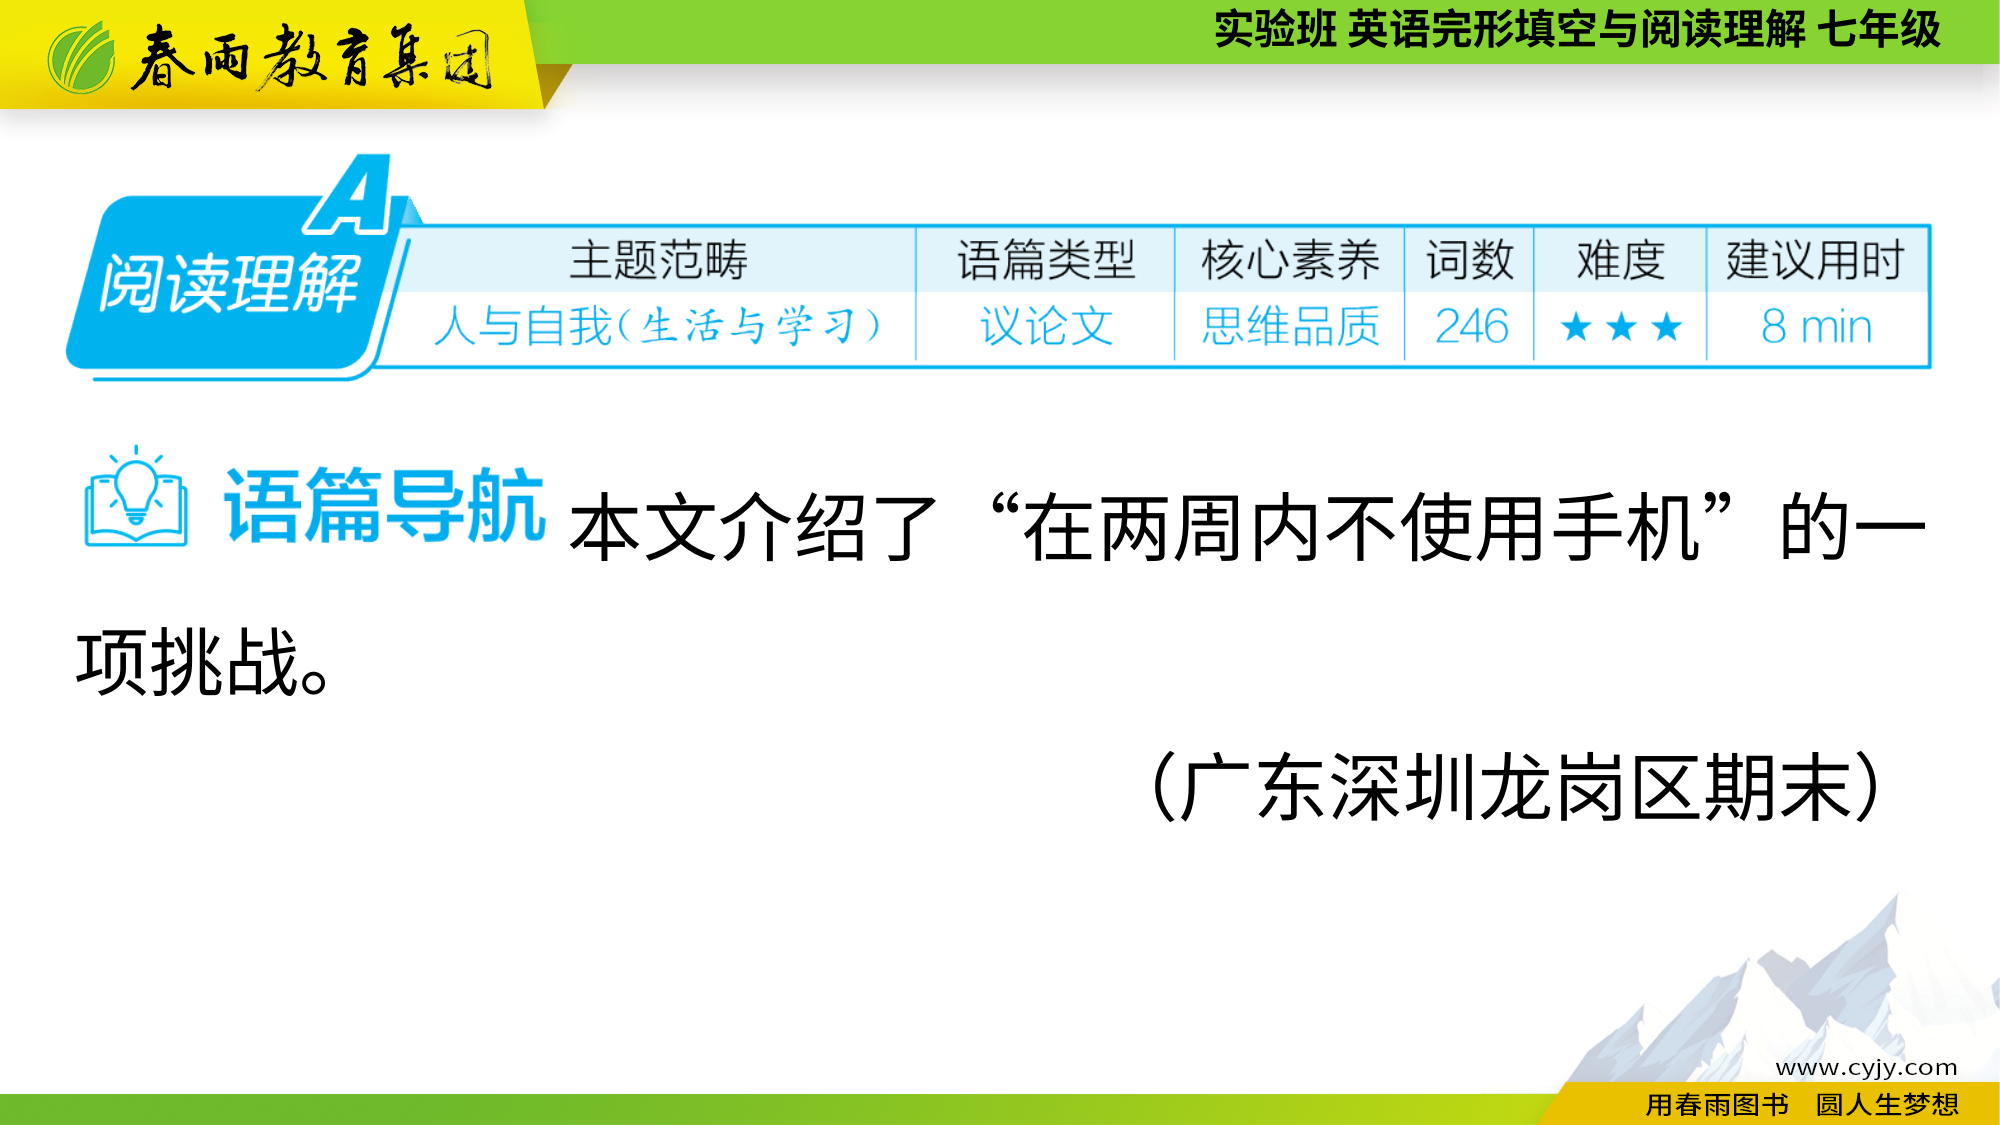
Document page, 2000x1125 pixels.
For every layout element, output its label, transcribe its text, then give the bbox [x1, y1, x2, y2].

text_box 本文介绍了“在两周内不使用手机”的一项挑战。 [59, 428, 1944, 714]
picture [0, 0, 2000, 1125]
text_box （广东深圳龙岗区期末） [1035, 688, 1944, 839]
